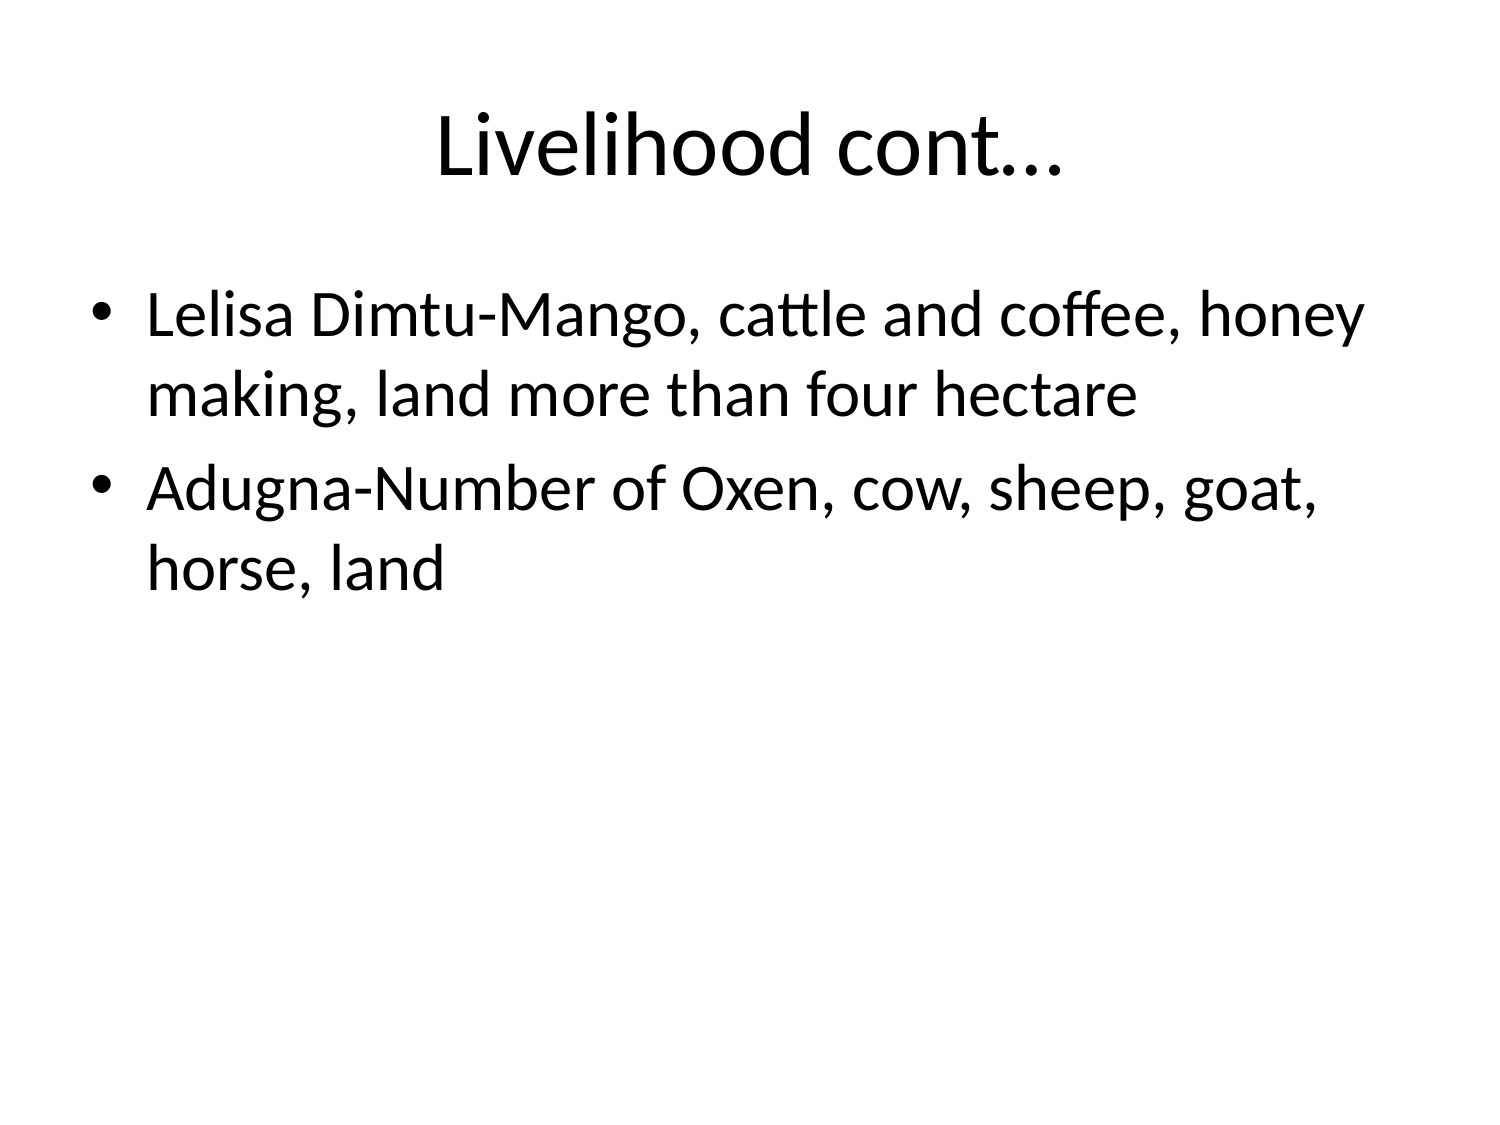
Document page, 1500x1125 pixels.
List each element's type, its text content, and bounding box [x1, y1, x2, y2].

title Livelihood cont… [75, 45, 1425, 233]
list Lelisa Dimtu-Mango, cattle and coffee, honey making, land more than four hectare Adugna-Number of Oxen, cow, sheep, goat, horse, land [75, 262, 1425, 1005]
